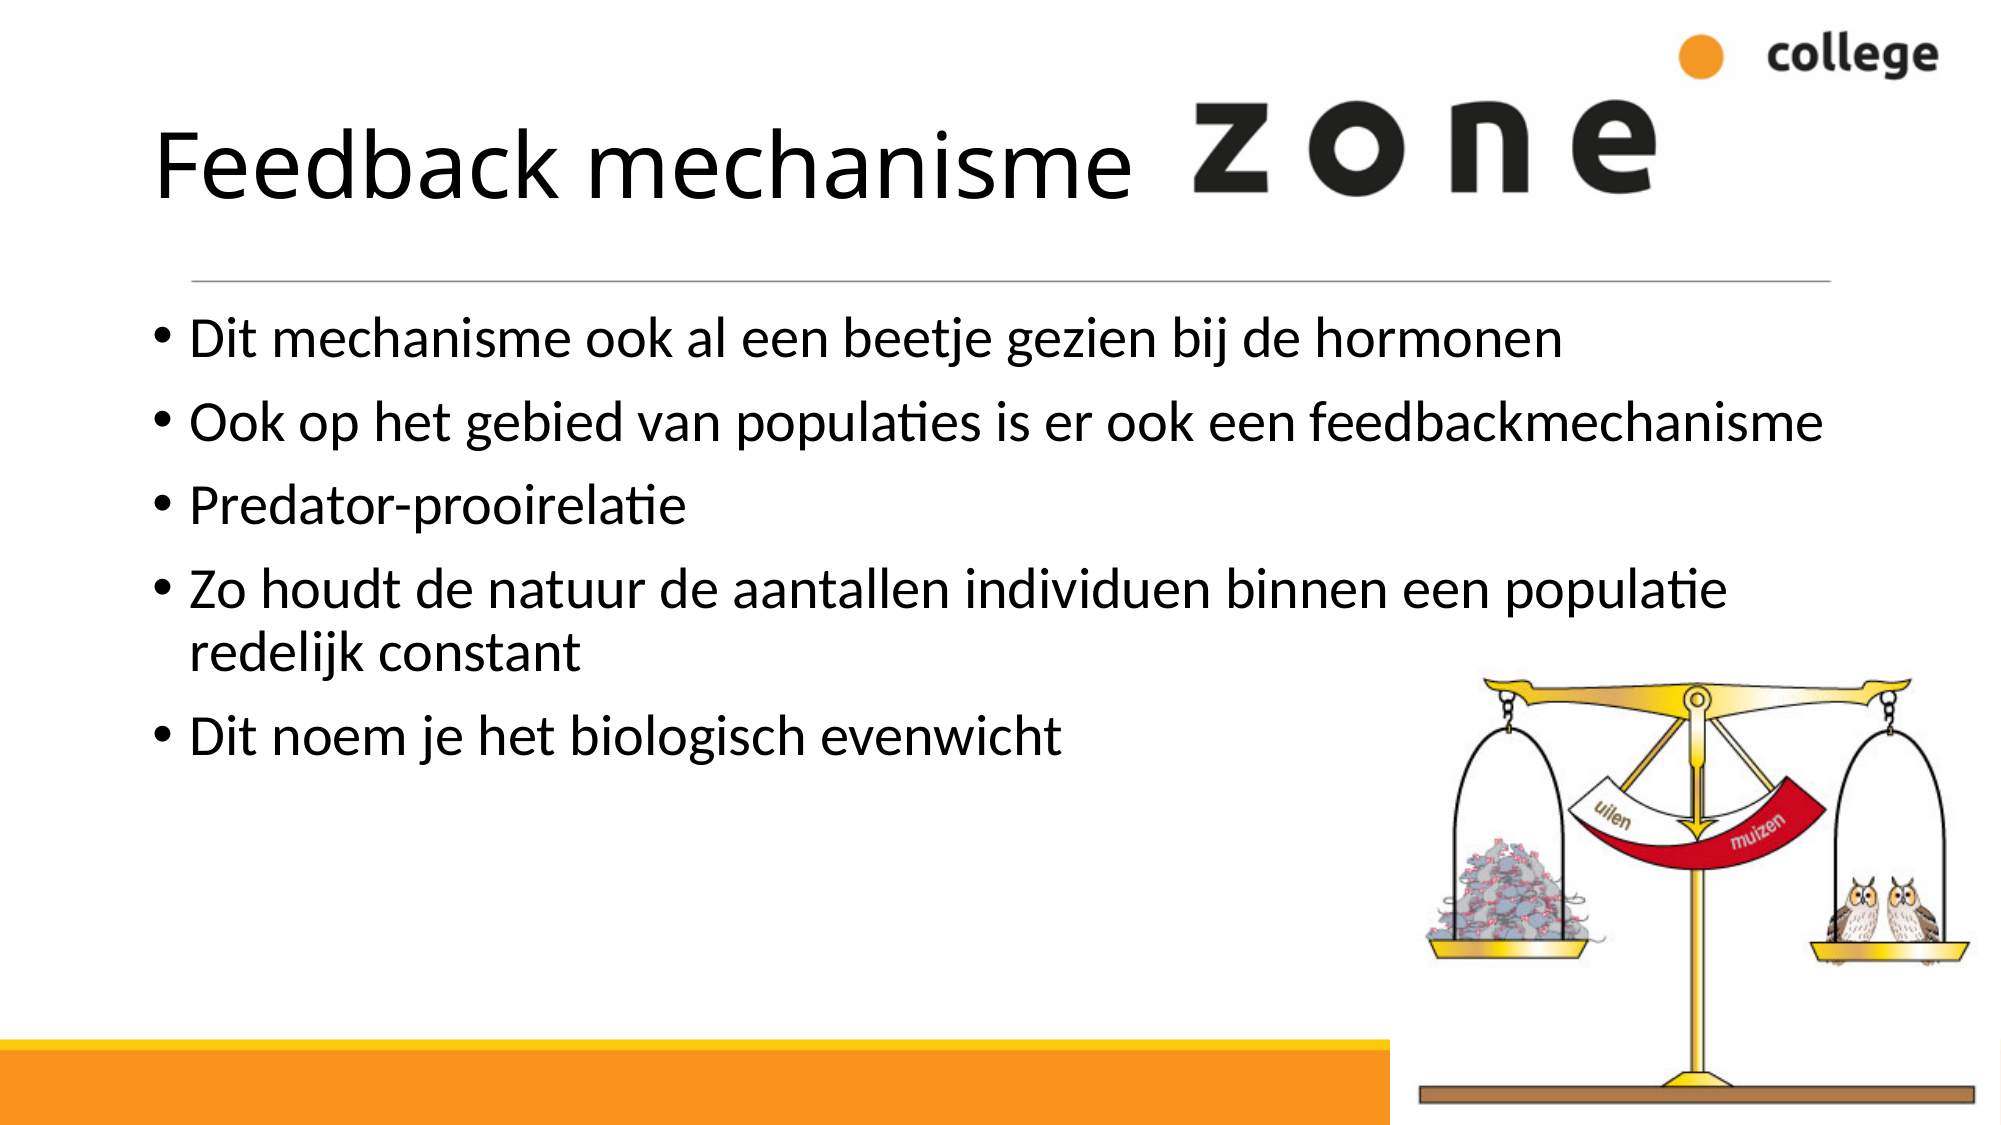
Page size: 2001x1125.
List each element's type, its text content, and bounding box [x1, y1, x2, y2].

picture [0, 0, 2001, 1125]
list Dit mechanisme ook al een beetje gezien bij de hormonen Ook op het gebied van populaties is er ook een feedbackmechanisme Predator-prooirelatie Zo houdt de natuur de aantallen individuen binnen een populatie redelijk constant Dit noem je het biologisch evenwicht [137, 299, 1863, 1014]
title Feedback mechanisme [137, 59, 1863, 278]
